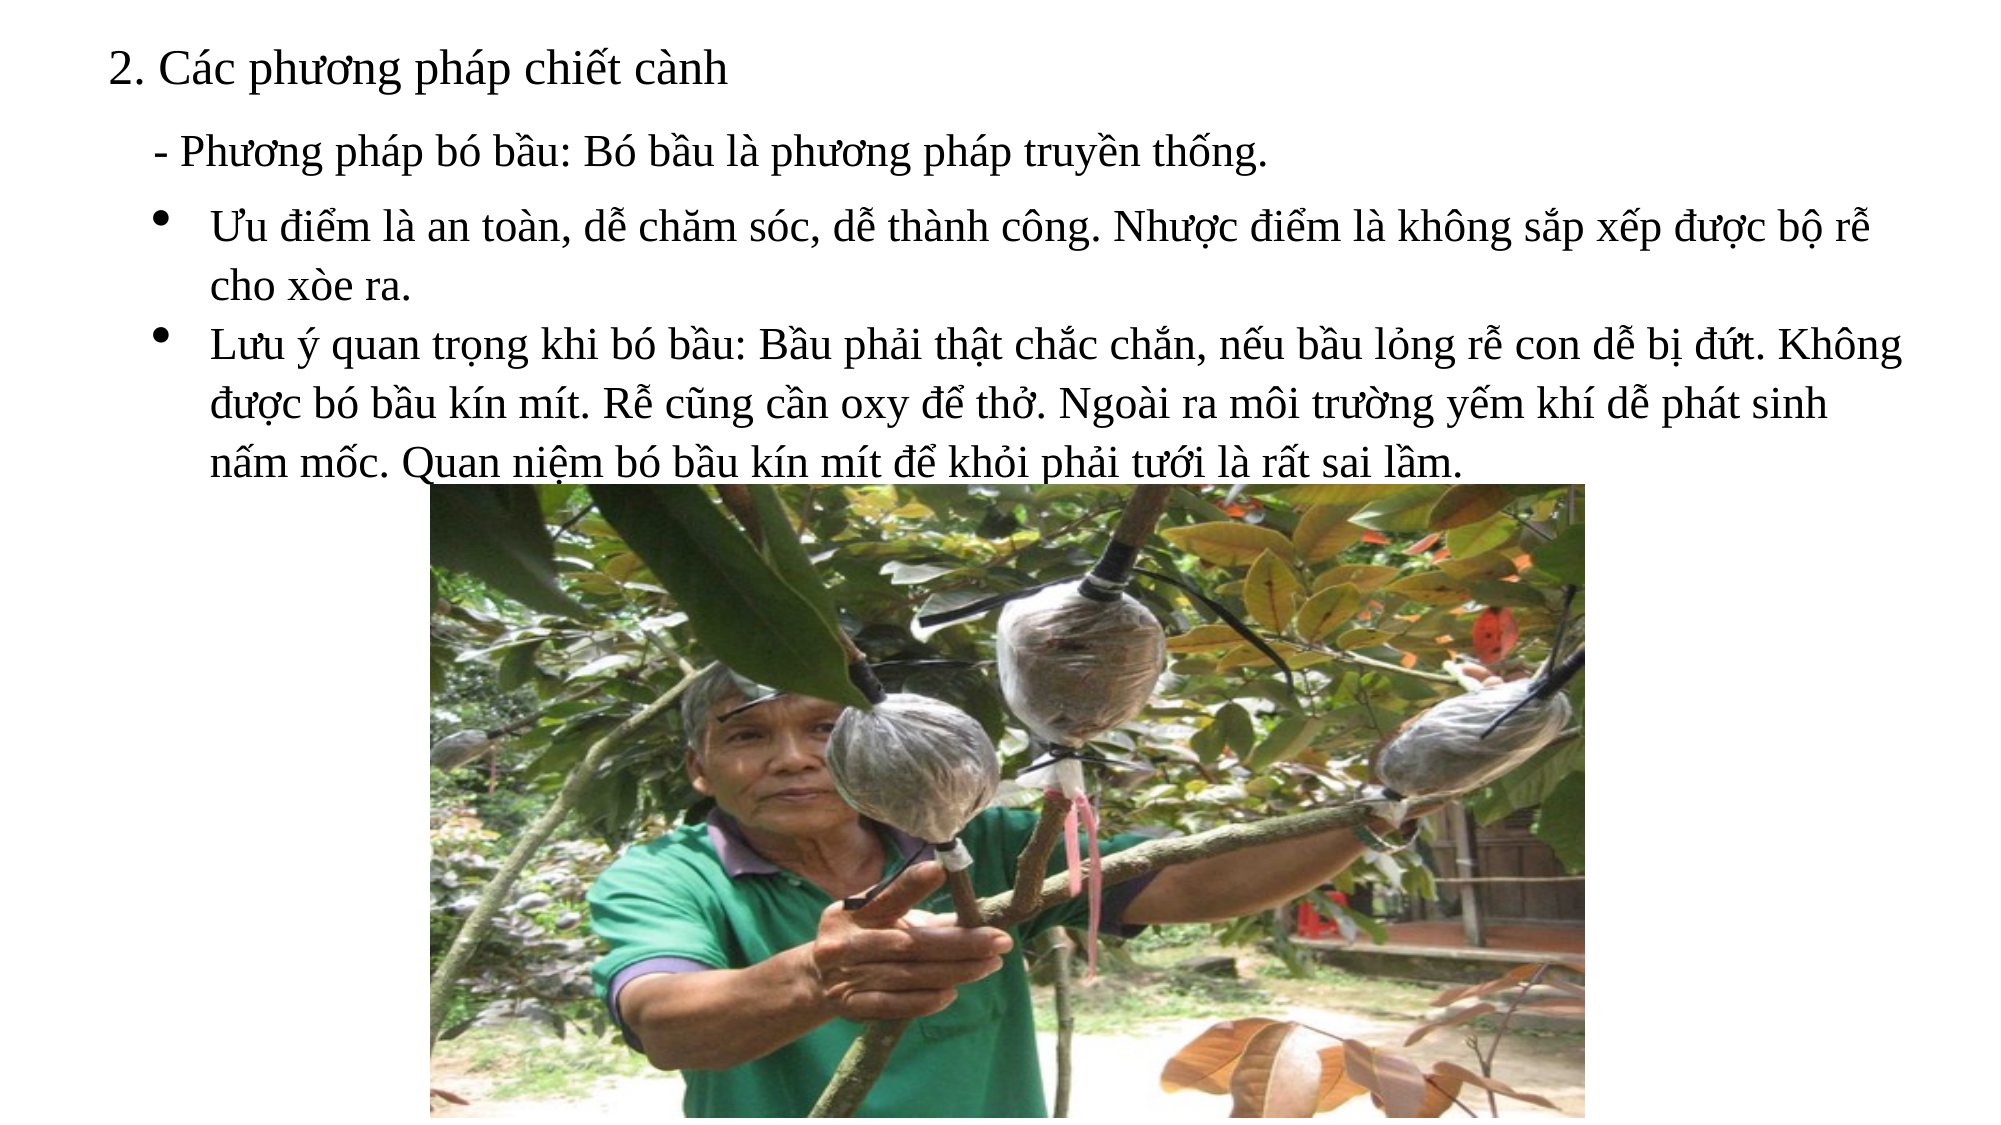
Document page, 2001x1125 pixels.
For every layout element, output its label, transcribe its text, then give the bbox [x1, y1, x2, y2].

text_box - Phương pháp bó bầu: Bó bầu là phương pháp truyền thống. Ưu điểm là an toàn, dễ chăm sóc, dễ thành công. Nhược điểm là không sắp xếp được bộ rễ cho xòe ra. Lưu ý quan trọng khi bó bầu: Bầu phải thật chắc chắn, nếu bầu lỏng rễ con dễ bị đứt. Không được bó bầu kín mít. Rễ cũng cần oxy để thở. Ngoài ra môi trường yếm khí dễ phát sinh nấm mốc. Quan niệm bó bầu kín mít để khỏi phải tưới là rất sai lầm. [138, 109, 1923, 494]
picture [430, 484, 1585, 1118]
text_box 2. Các phương pháp chiết cành [93, 27, 744, 102]
